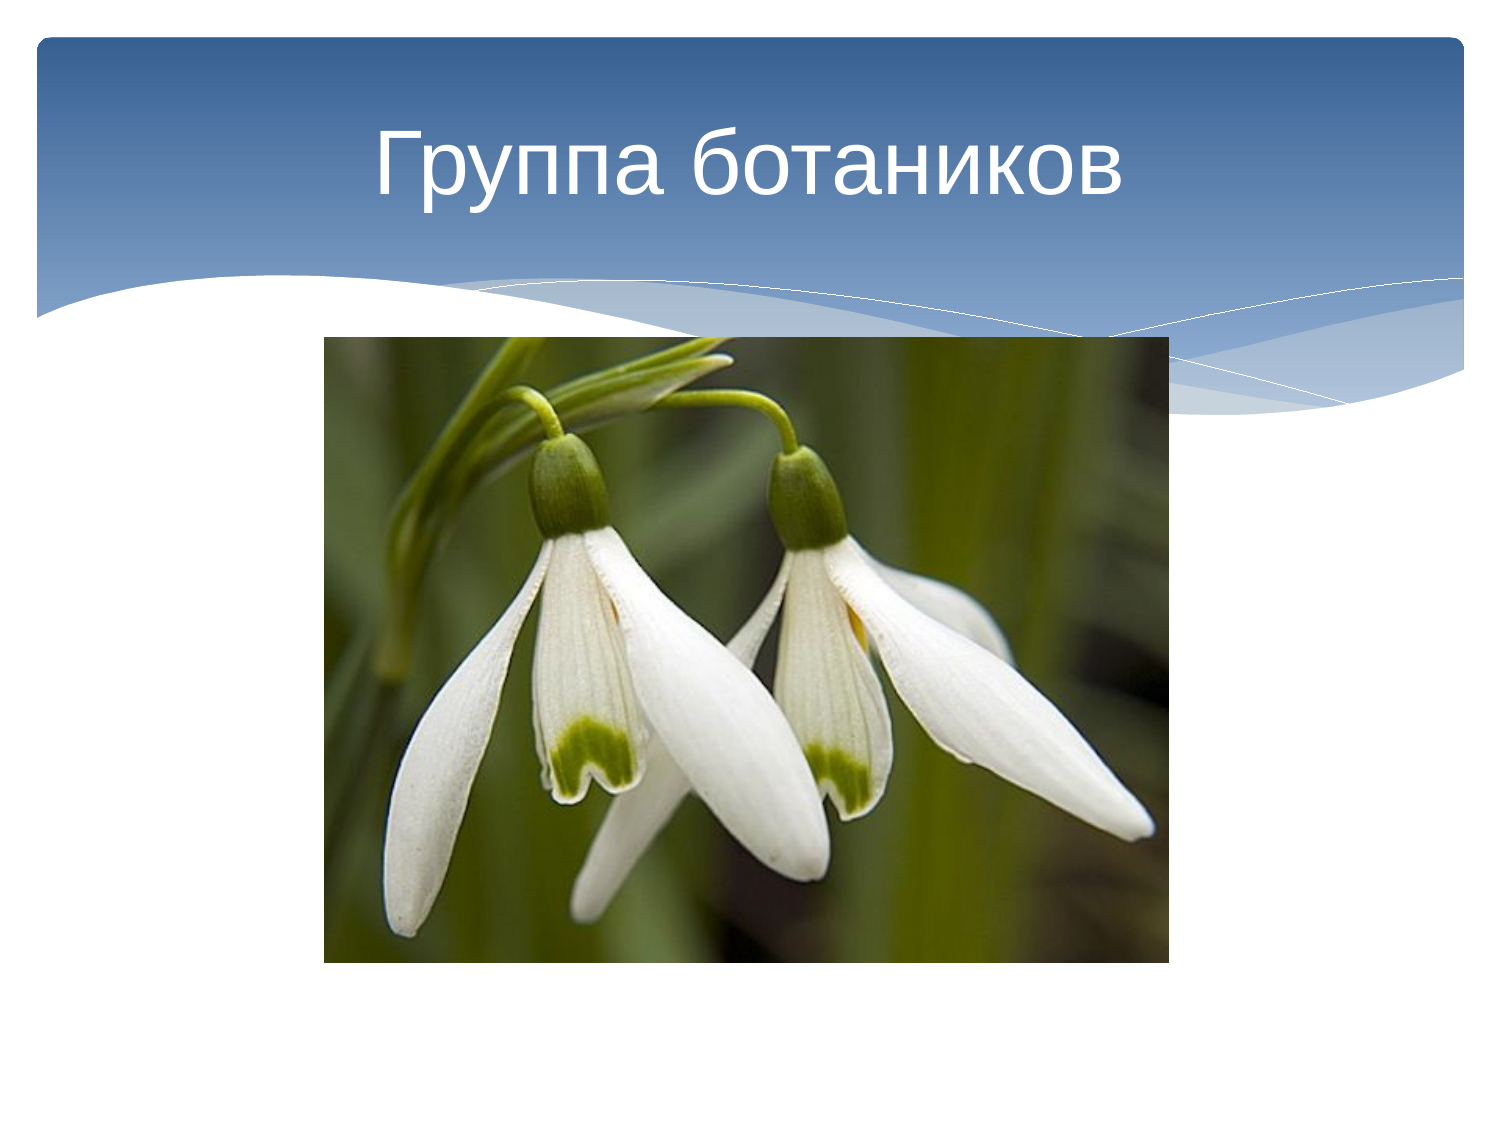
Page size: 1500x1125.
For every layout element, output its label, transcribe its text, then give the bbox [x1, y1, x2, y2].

title Группа ботаников [74, 55, 1426, 262]
picture [324, 337, 1169, 964]
